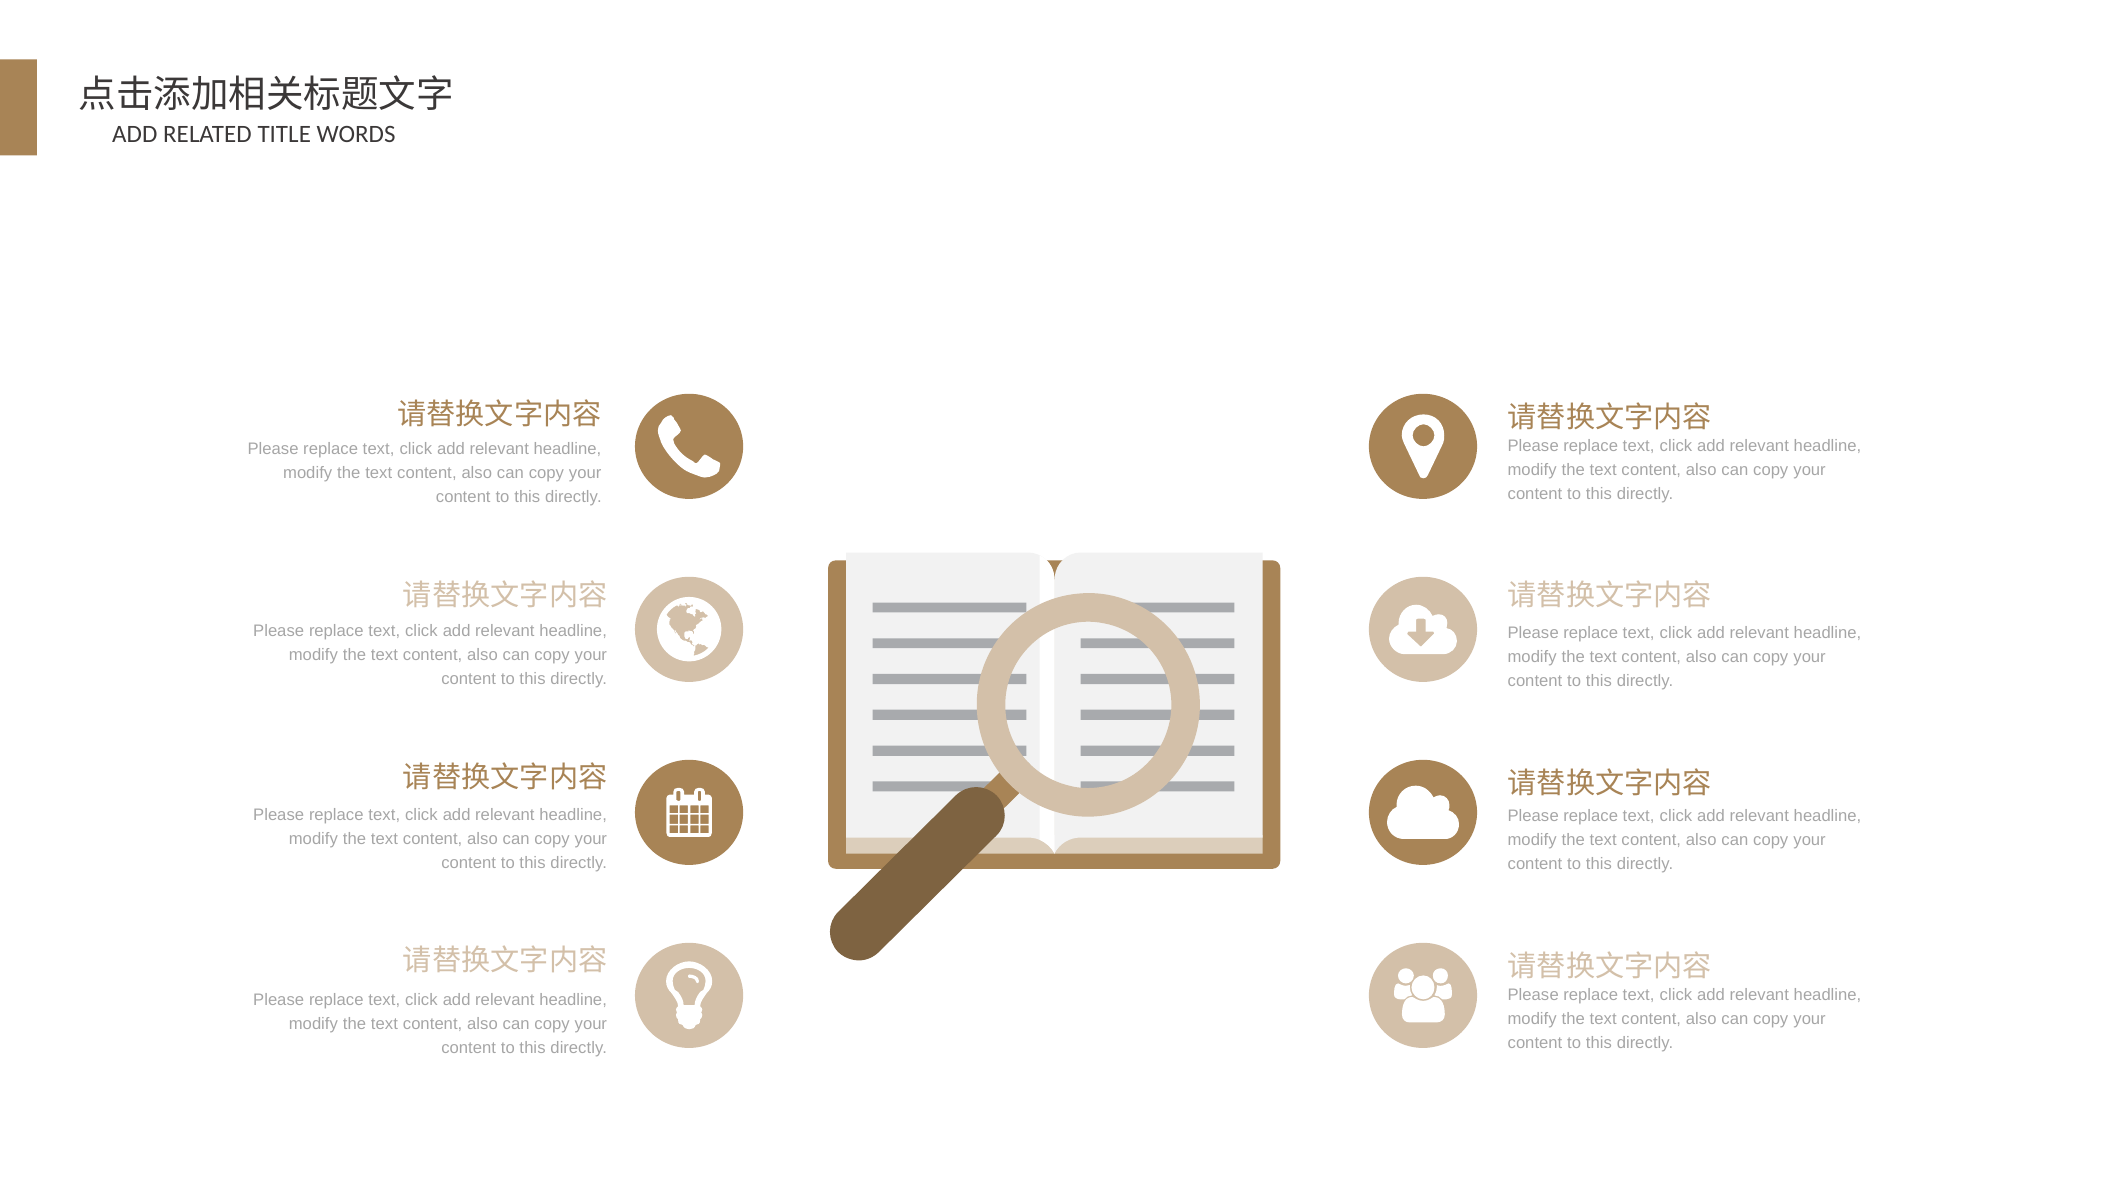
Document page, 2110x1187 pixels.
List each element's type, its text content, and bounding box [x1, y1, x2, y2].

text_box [634, 942, 744, 1048]
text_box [1507, 939, 1864, 1053]
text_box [1368, 759, 1478, 865]
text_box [251, 934, 608, 1058]
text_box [634, 759, 744, 865]
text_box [1507, 569, 1864, 691]
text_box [634, 576, 744, 682]
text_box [1368, 576, 1478, 682]
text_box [1507, 756, 1864, 874]
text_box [1507, 390, 1864, 504]
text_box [634, 393, 744, 499]
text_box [827, 552, 1281, 963]
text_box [1368, 393, 1478, 499]
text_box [1368, 942, 1478, 1048]
text_box ADD RELATED TITLE WORDS [96, 109, 413, 156]
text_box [251, 568, 608, 689]
text_box 点击添加相关标题文字 [62, 61, 470, 123]
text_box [246, 388, 602, 507]
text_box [251, 750, 608, 873]
